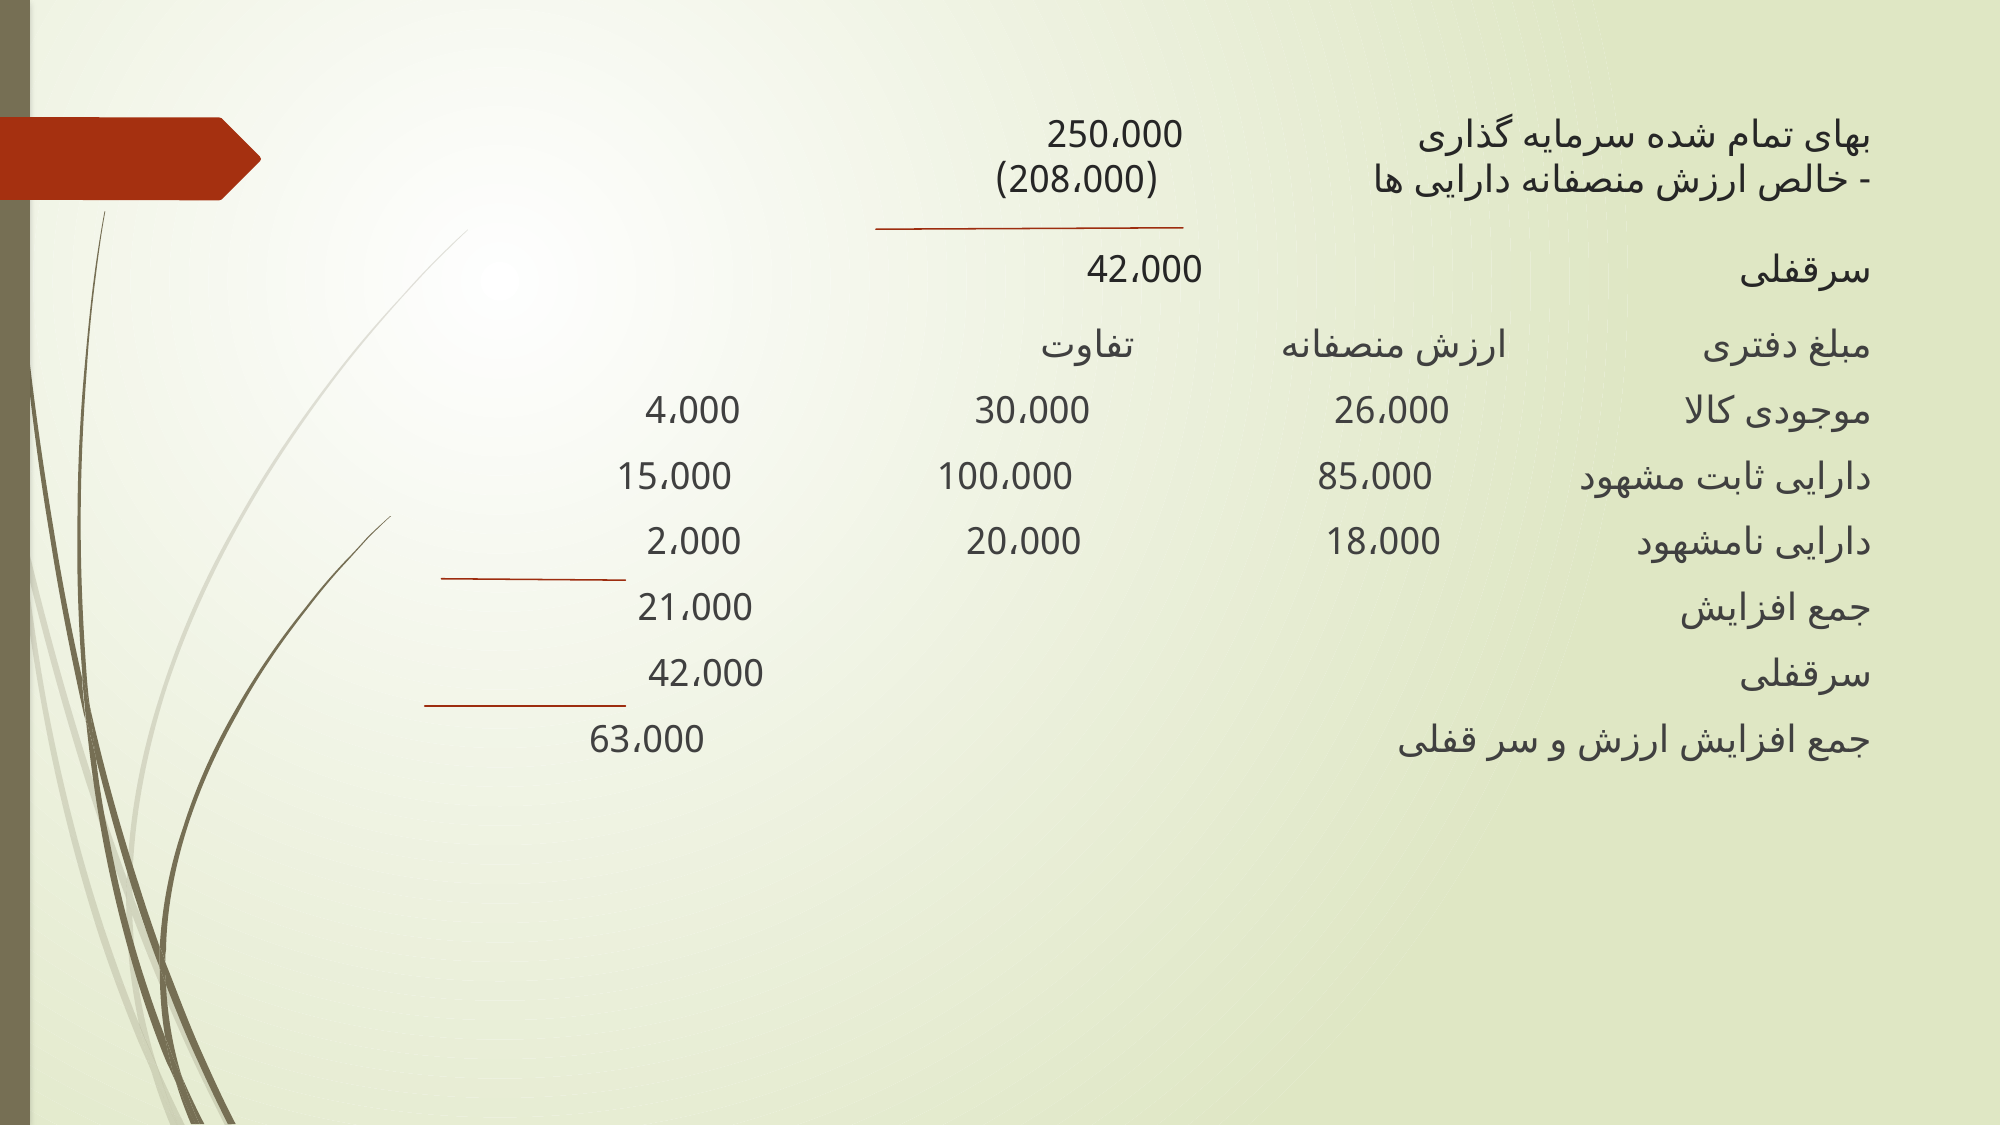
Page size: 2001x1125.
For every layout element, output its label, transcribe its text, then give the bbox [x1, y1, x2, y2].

list مبلغ دفتری ارزش منصفانه تفاوت موجودی کالا 26،000 30،000 4،000 دارایی ثابت مشهود 85،000 100،000 15،000 دارایی نامشهود 18،000 20،000 2،000 جمع افزایش 21،000 سرقفلی 42،000 جمع افزایش ارزش و سر قفلی 63،000 [424, 312, 1888, 970]
title بهای تمام شده سرمایه گذاری 250،000 - خالص ارزش منصفانه دارایی ها (208،000) سرقفلی 42،000 [425, 102, 1888, 312]
